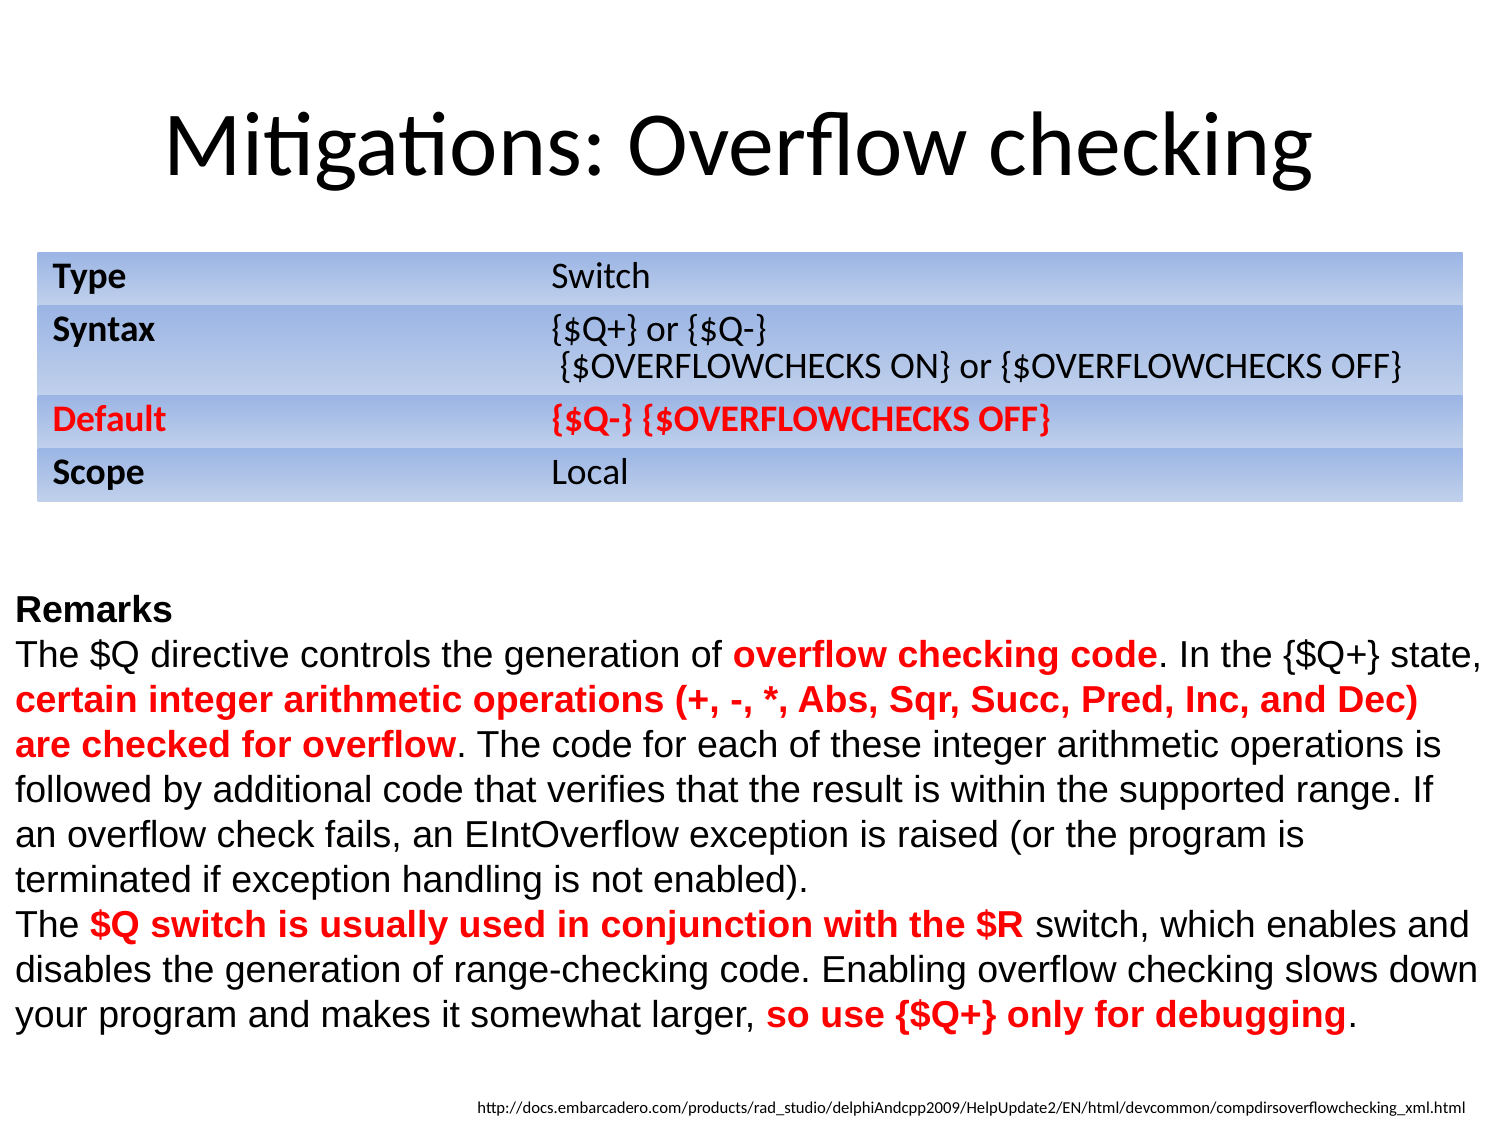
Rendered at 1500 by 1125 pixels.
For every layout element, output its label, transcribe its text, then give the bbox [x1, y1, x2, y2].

table_cell Local [536, 449, 1462, 501]
table_cell {$Q-} {$OVERFLOWCHECKS OFF} [536, 396, 1462, 449]
title Mitigations: Overflow checking [75, 45, 1425, 233]
table_header Switch [536, 253, 1462, 305]
text_box http://docs.embarcadero.com/products/rad_studio/delphiAndcpp2009/HelpUpdate2/EN/html/devcommon/compdirsoverflowchecking_xml.html [462, 1089, 1500, 1125]
table_cell Syntax [38, 305, 536, 396]
table_cell {$Q+} or {$Q-} {$OVERFLOWCHECKS ON} or {$OVERFLOWCHECKS OFF} [536, 305, 1462, 396]
table_header Type [38, 253, 536, 305]
table_cell Scope [38, 449, 536, 501]
text_box Remarks The $Q directive controls the generation of overflow checking code. In the {$Q+} state, certain integer arithmetic operations (+, -, *, Abs, Sqr, Succ, Pred, Inc, and Dec) are checked for overflow. The code for each of these integer arithmetic operations is followed by additional code that verifies that the result is within the supported range. If an overflow check fails, an EIntOverflow exception is raised (or the program is terminated if exception handling is not enabled). The $Q switch is usually used in conjunction with the $R switch, which enables and disables the generation of range-checking code. Enabling overflow checking slows down your program and makes it somewhat larger, so use {$Q+} only for debugging. [0, 577, 1500, 1043]
table_cell Default [38, 396, 536, 449]
